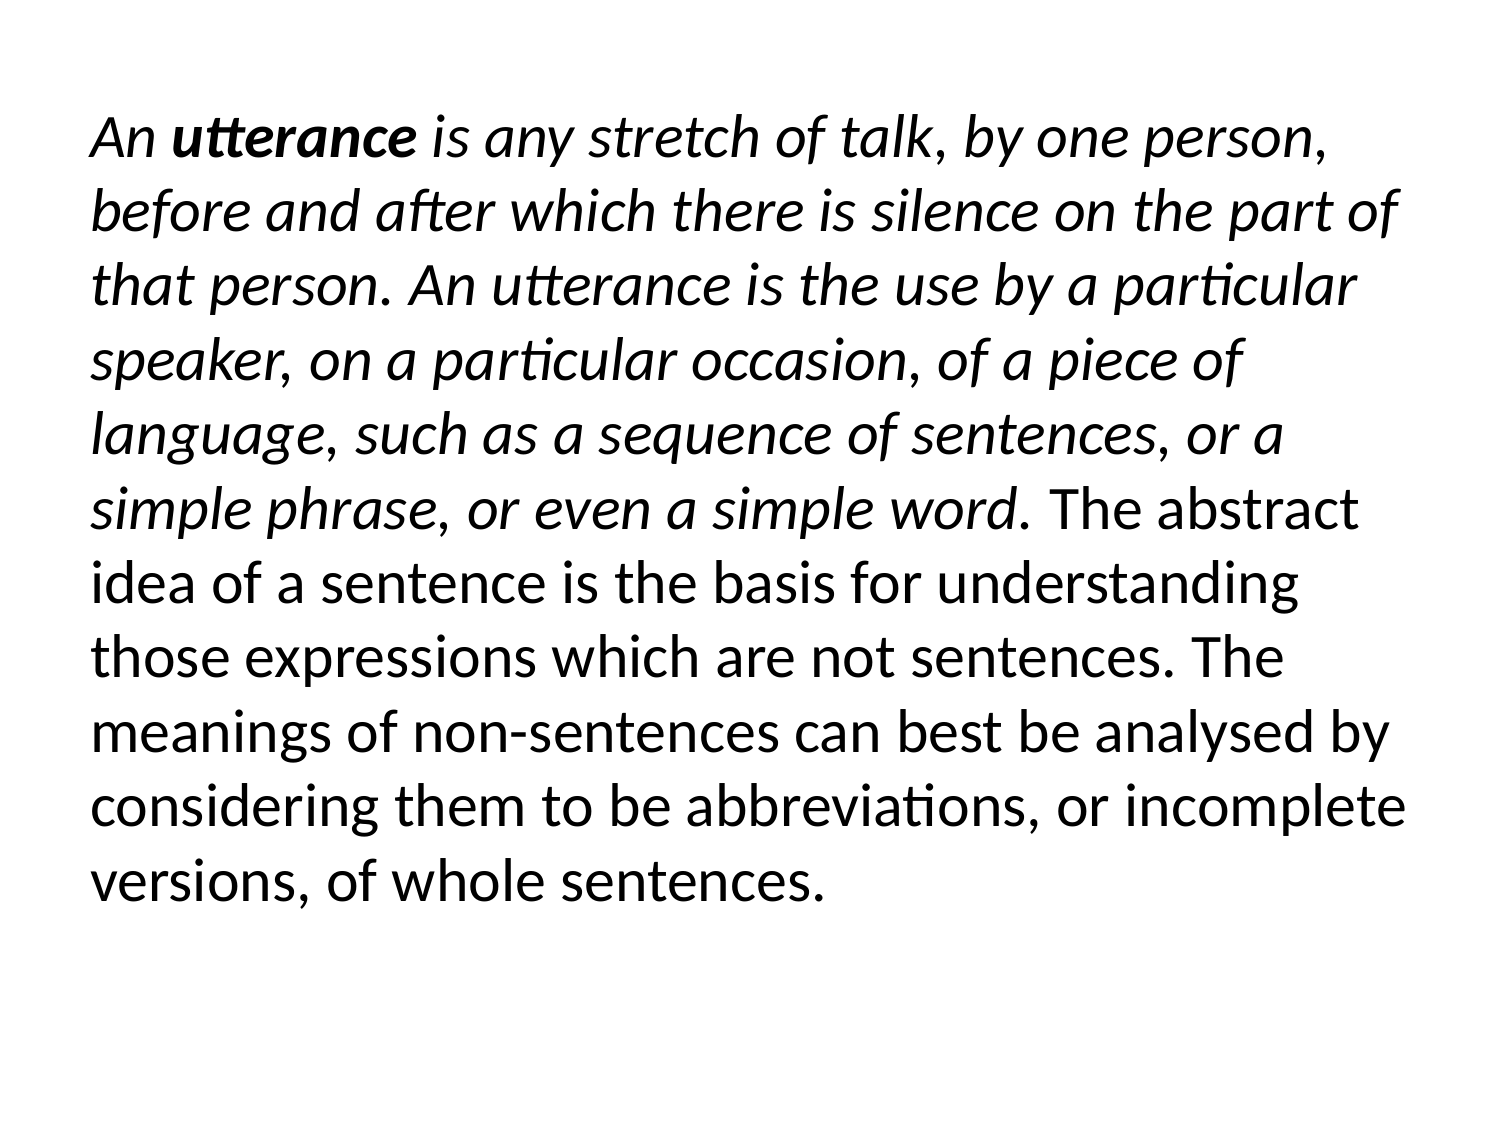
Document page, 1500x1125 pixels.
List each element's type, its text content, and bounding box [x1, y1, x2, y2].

list An utterance is any stretch of talk, by one person, before and after which there is silence on the part of that person. An utterance is the use by a particular speaker, on a particular occasion, of a piece of language, such as a sequence of sentences, or a simple phrase, or even a simple word. The abstract idea of a sentence is the basis for understanding those expressions which are not sentences. The meanings of non-sentences can best be analysed by considering them to be abbreviations, or incomplete versions, of whole sentences. [75, 87, 1425, 1005]
